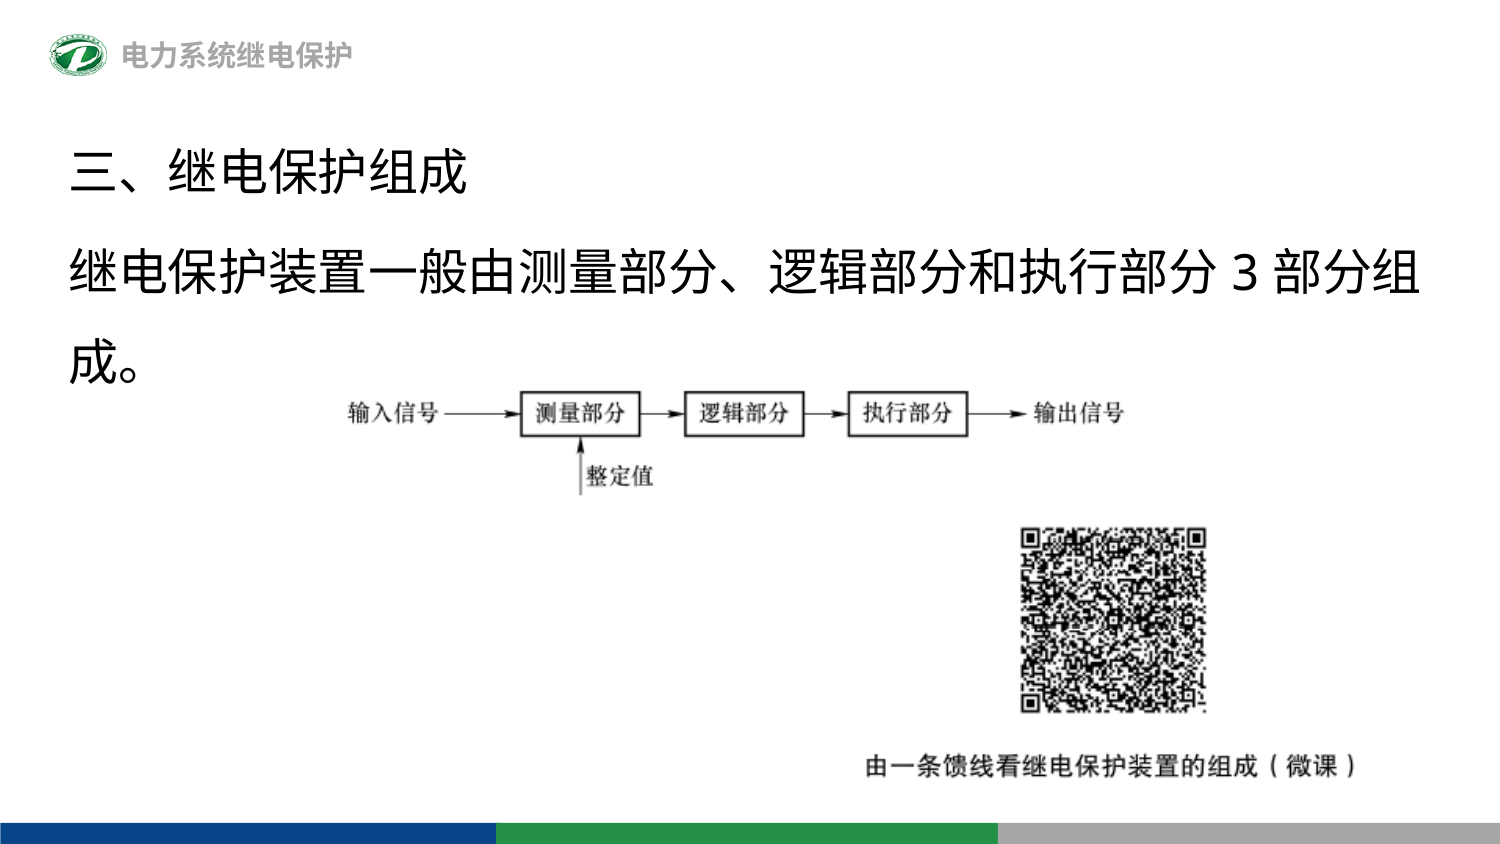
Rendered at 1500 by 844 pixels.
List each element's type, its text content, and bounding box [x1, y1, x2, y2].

picture [41, 19, 118, 91]
text_box [494, 821, 996, 844]
text_box [996, 821, 1500, 844]
list 三、继电保护组成 继电保护装置一般由测量部分、逻辑部分和执行部分3部分组成。 [53, 102, 1447, 788]
text_box [0, 821, 494, 844]
picture [312, 374, 1431, 811]
text_box 电力系统继电保护 [122, 29, 384, 80]
